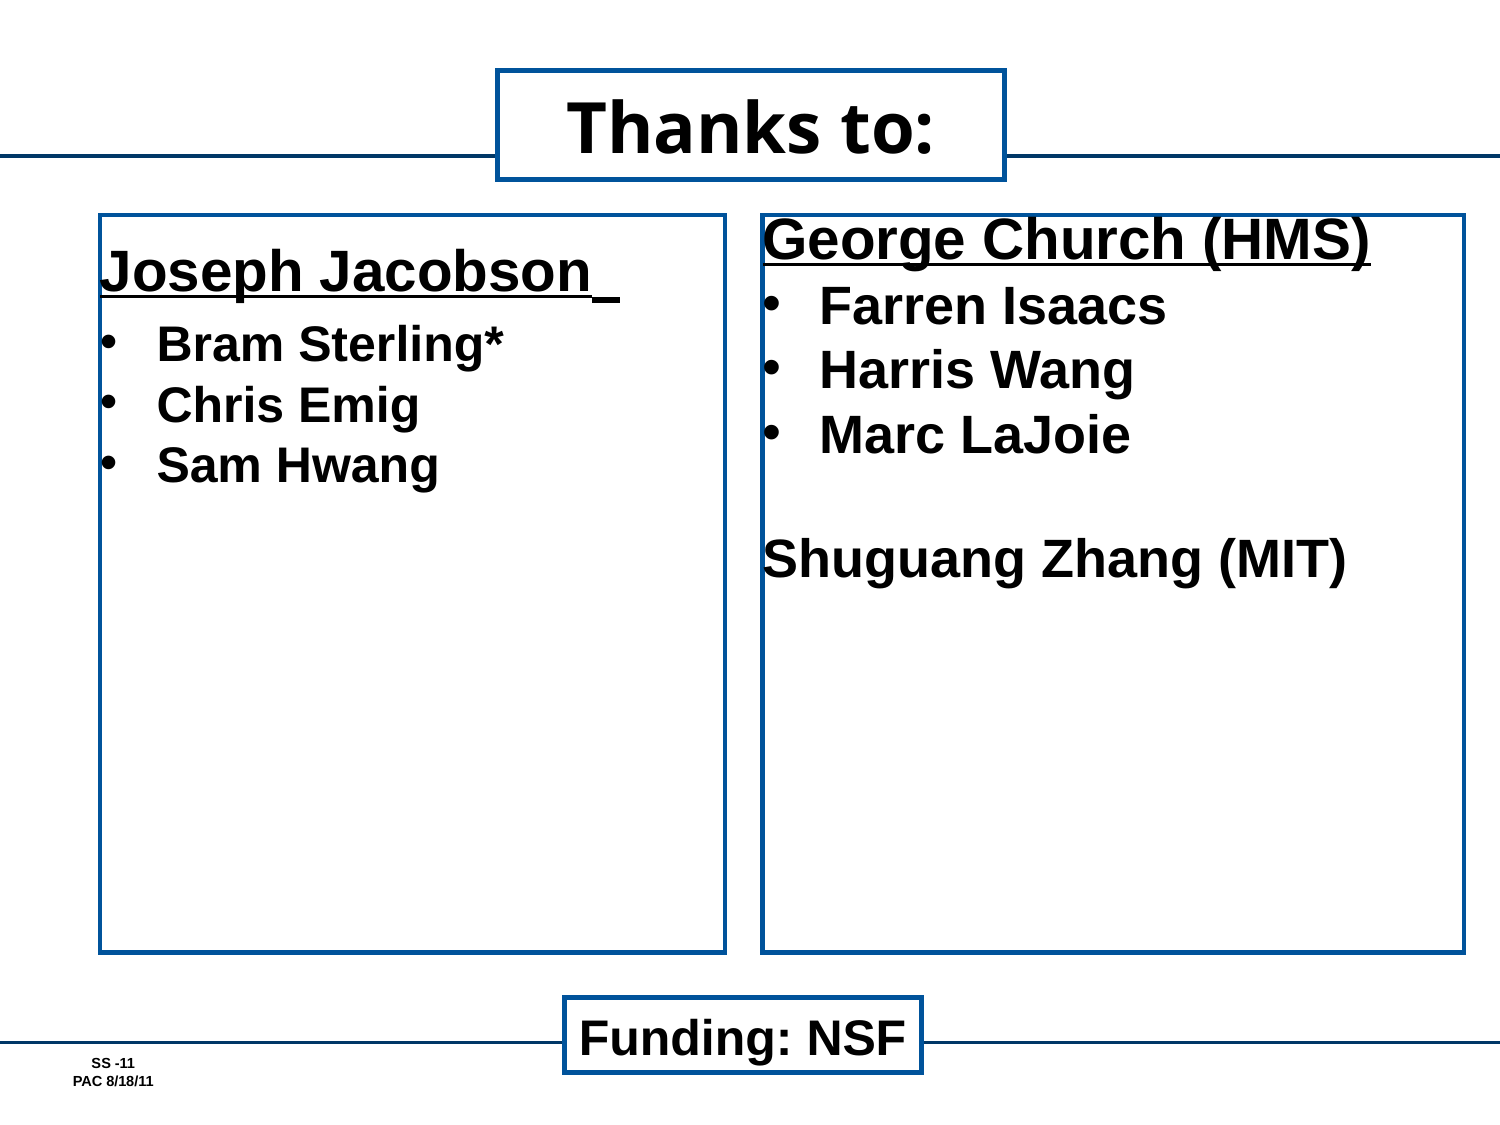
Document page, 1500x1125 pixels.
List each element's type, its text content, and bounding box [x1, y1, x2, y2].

list George Church (HMS) Farren Isaacs Harris Wang Marc LaJoie Shuguang Zhang (MIT) [762, 214, 1465, 953]
text_box Thanks to: [497, 70, 1005, 180]
list Joseph Jacobson Bram Sterling* Chris Emig Sam Hwang [99, 214, 726, 953]
text_box Funding: NSF [564, 997, 922, 1073]
